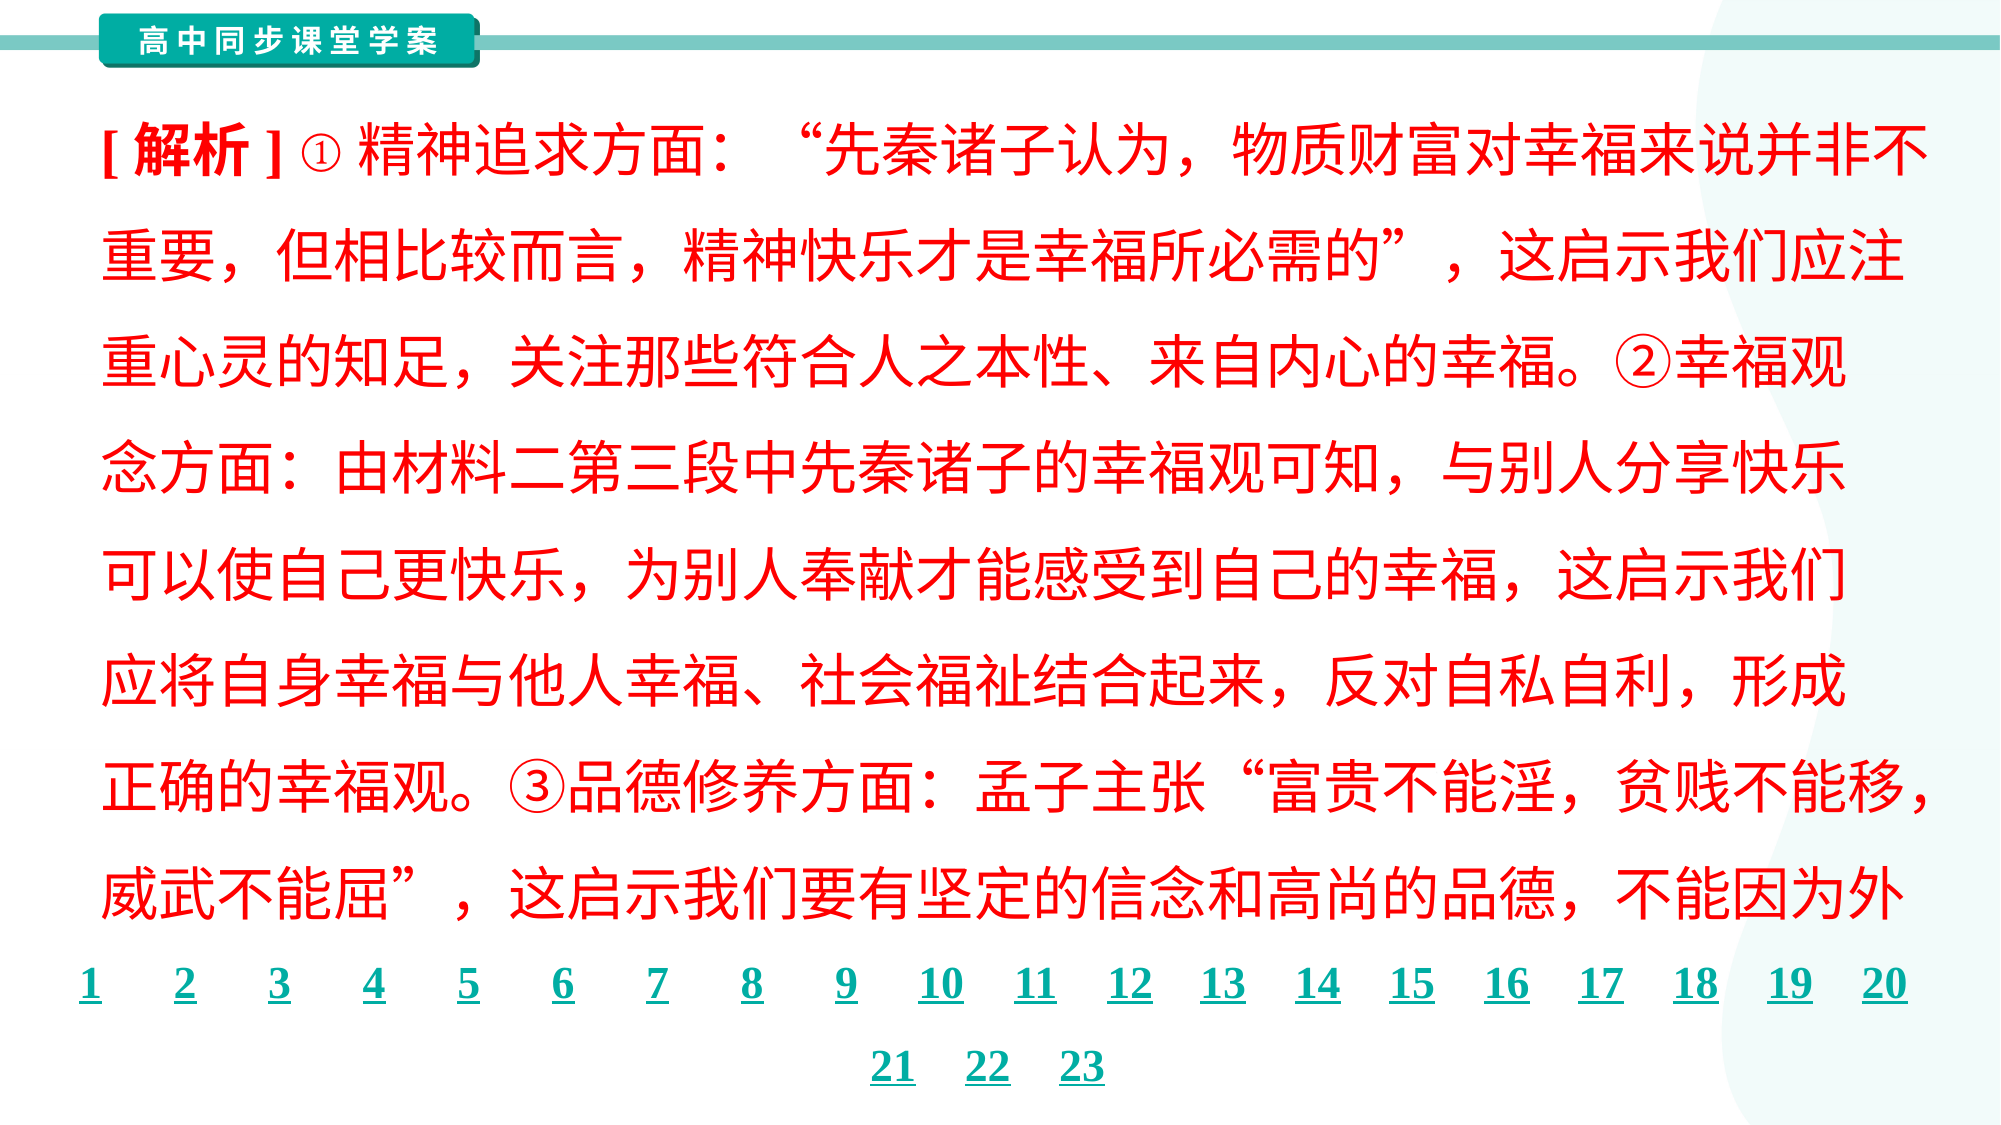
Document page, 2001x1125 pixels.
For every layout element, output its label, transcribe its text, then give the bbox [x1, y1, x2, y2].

picture [0, 0, 2000, 1125]
text_box [解析] ①精神追求方面：“先秦诸子认为，物质财富对幸福来说并非不 重要，但相比较而言，精神快乐才是幸福所必需的”，这启示我们应注 重心灵的知足，关注那些符合人之本性、来自内心的幸福。②幸福观 念方面：由材料二第三段中先秦诸子的幸福观可知，与别人分享快乐 可以使自己更快乐，为别人奉献才能感受到自己的幸福，这启示我们 应将自身幸福与他人幸福、社会福祉结合起来，反对自私自利，形成 正确的幸福观。③品德修养方面：孟子主张“富贵不能淫，贫贱不能移， 威武不能屈”，这启示我们要有坚定的信念和高尚的品德，不能因为外 [100, 76, 1899, 927]
